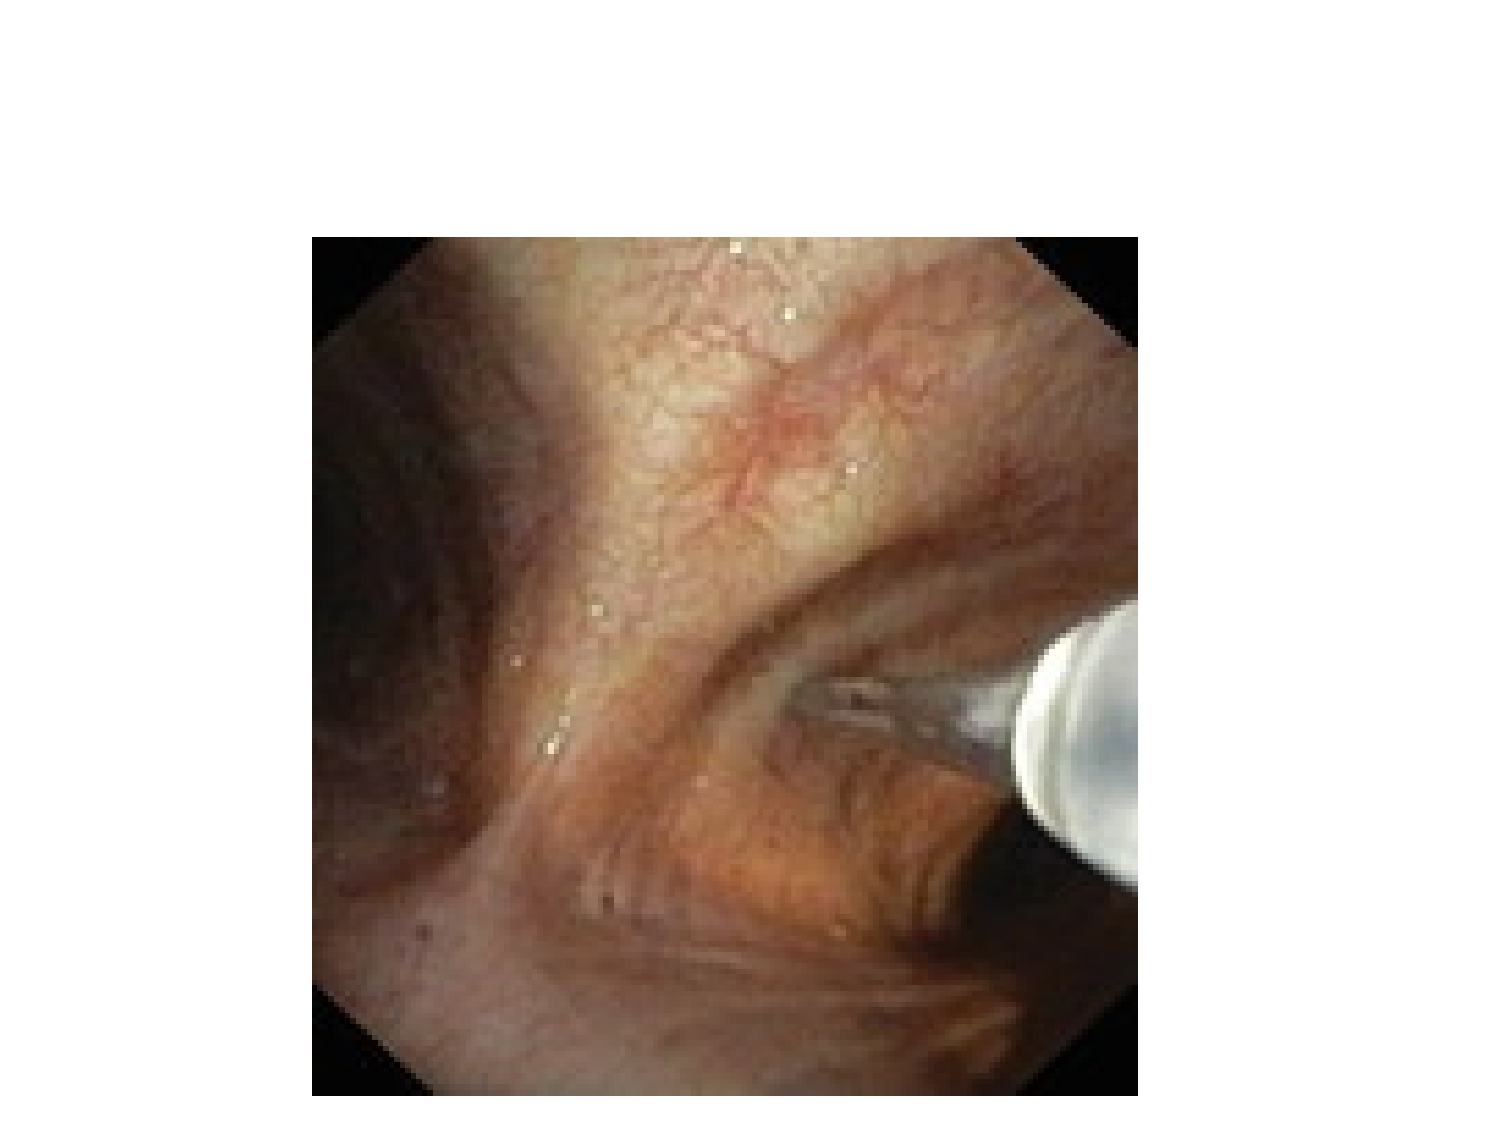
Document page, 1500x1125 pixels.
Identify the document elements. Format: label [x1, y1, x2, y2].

list [312, 237, 1138, 1096]
